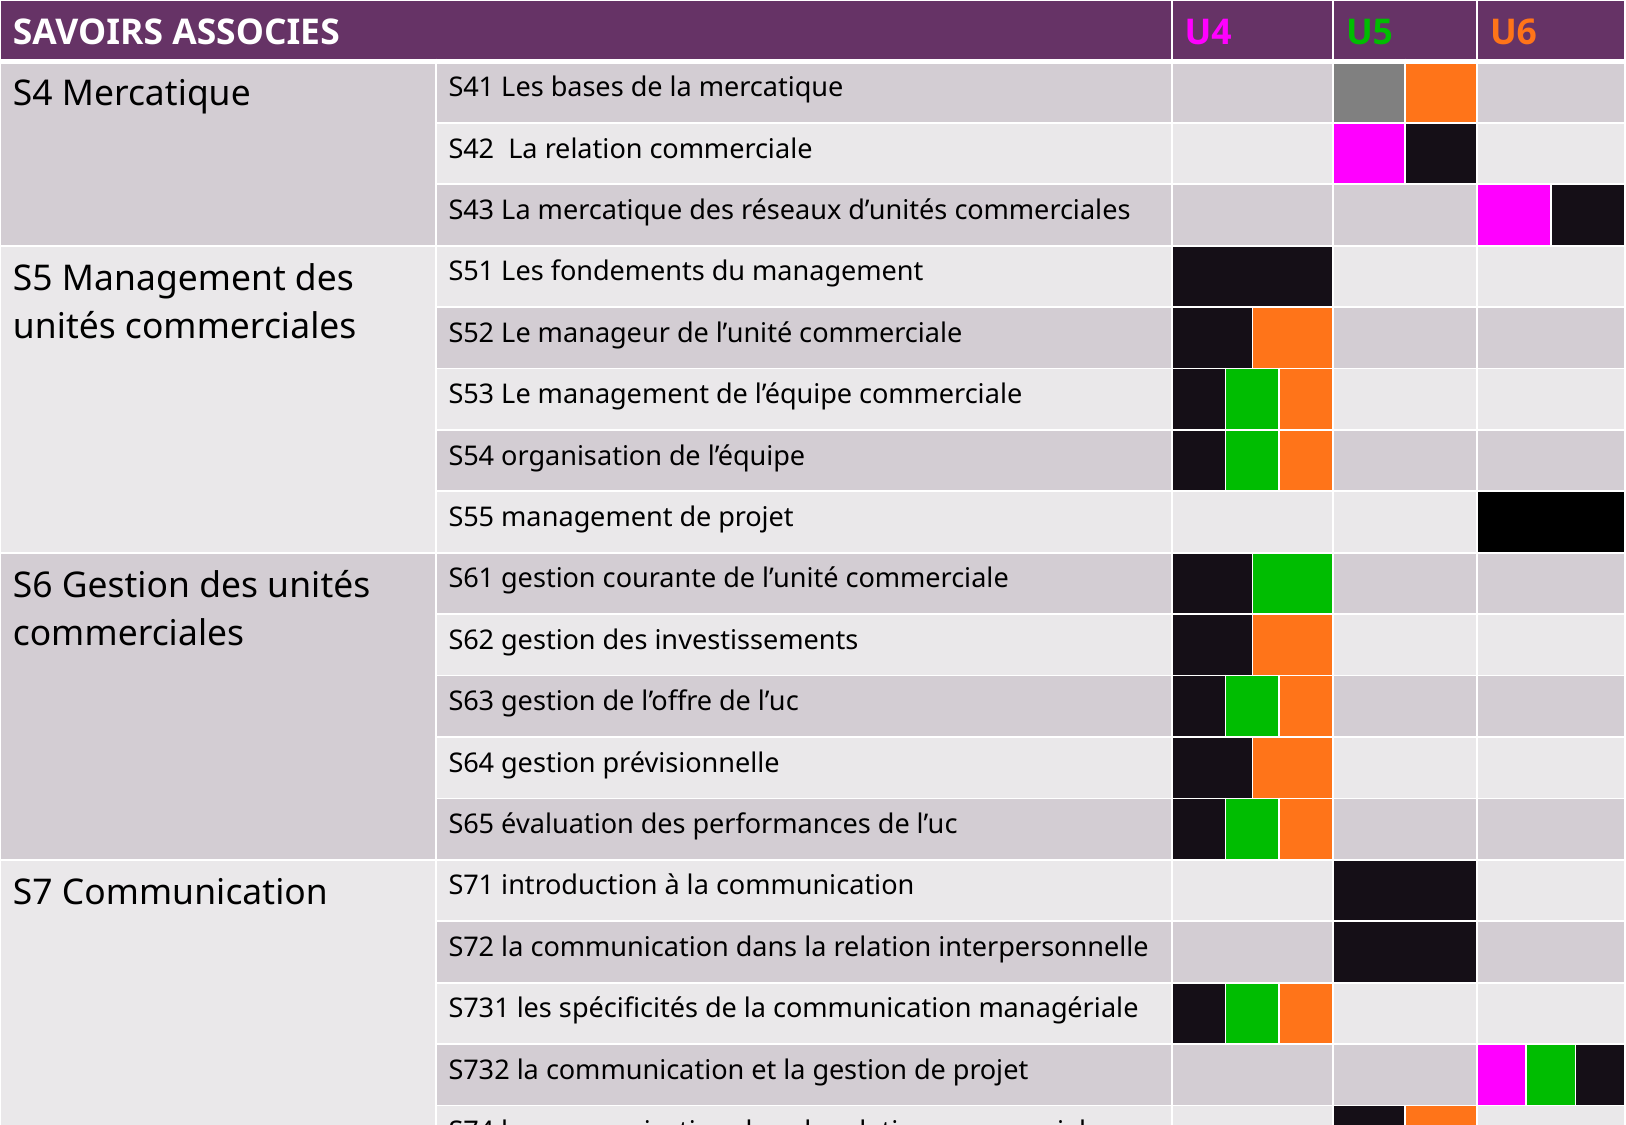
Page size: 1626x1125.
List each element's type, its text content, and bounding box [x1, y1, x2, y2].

table_cell [1478, 308, 1624, 368]
table_cell [1173, 124, 1332, 183]
table_cell [1280, 369, 1332, 429]
table_header SAVOIRS ASSOCIES [1, 1, 1171, 59]
table_cell [1478, 984, 1624, 1043]
table_cell S7 Communication [1, 861, 435, 1125]
table_cell [1334, 615, 1476, 675]
table_cell S4 Mercatique [1, 64, 435, 245]
table_cell [1478, 554, 1624, 613]
table_cell [1334, 1045, 1476, 1105]
table_cell S62 gestion des investissements [437, 615, 1171, 675]
table_cell S72 la communication dans la relation interpersonnelle [437, 922, 1171, 982]
table_cell [1478, 64, 1624, 122]
table_cell [1334, 922, 1476, 982]
table_cell [1527, 1045, 1575, 1105]
table_cell [1334, 369, 1476, 429]
table_cell [1478, 676, 1624, 736]
table_cell [1334, 676, 1476, 736]
table_cell [1173, 64, 1332, 122]
table_cell [1173, 615, 1252, 675]
table_cell [1334, 984, 1476, 1043]
table_cell S74 la communication dans la relation commerciale [437, 1106, 1171, 1125]
table_cell S41 Les bases de la mercatique [437, 64, 1171, 122]
table_cell [1226, 676, 1278, 736]
table_cell [1173, 492, 1332, 552]
table_cell [1334, 861, 1476, 920]
table_cell S6 Gestion des unités commerciales [1, 554, 435, 859]
table_cell [1478, 124, 1624, 183]
table_cell [1478, 615, 1624, 675]
table_cell [1173, 431, 1225, 490]
table_cell [1478, 431, 1624, 490]
table_cell [1253, 308, 1332, 368]
table_cell [1253, 738, 1332, 798]
table_cell [1173, 1045, 1332, 1105]
table_cell [1280, 799, 1332, 859]
table_cell S53 Le management de l’équipe commerciale [437, 369, 1171, 429]
table_cell [1552, 185, 1624, 245]
table_cell [1173, 738, 1252, 798]
table_cell [1478, 492, 1624, 552]
table_cell [1226, 984, 1278, 1043]
table_cell S65 évaluation des performances de l’uc [437, 799, 1171, 859]
table_cell [1226, 799, 1278, 859]
table_cell [1478, 799, 1624, 859]
table_cell S5 Management des unités commerciales [1, 247, 435, 552]
table_cell [1226, 369, 1278, 429]
table_cell [1406, 64, 1476, 122]
table_cell [1173, 922, 1332, 982]
table_cell [1173, 1106, 1332, 1125]
table_cell [1576, 1045, 1624, 1105]
table_cell [1173, 861, 1332, 920]
table_cell [1478, 861, 1624, 920]
table_header U5 [1334, 1, 1476, 59]
table_cell [1173, 247, 1332, 306]
table_cell [1478, 1045, 1525, 1105]
table_cell S64 gestion prévisionnelle [437, 738, 1171, 798]
table_cell [1478, 247, 1624, 306]
table_cell [1334, 247, 1476, 306]
table_cell S63 gestion de l’offre de l’uc [437, 676, 1171, 736]
table_cell S71 introduction à la communication [437, 861, 1171, 920]
table_cell [1334, 738, 1476, 798]
table_cell [1334, 799, 1476, 859]
table_cell [1478, 922, 1624, 982]
table_cell S43 La mercatique des réseaux d’unités commerciales [437, 185, 1171, 245]
table_cell [1334, 1106, 1404, 1125]
table_cell [1280, 431, 1332, 490]
table_cell S731 les spécificités de la communication managériale [437, 984, 1171, 1043]
table_cell [1173, 308, 1252, 368]
table_cell [1173, 676, 1225, 736]
table_cell S61 gestion courante de l’unité commerciale [437, 554, 1171, 613]
table_cell [1173, 984, 1225, 1043]
table_cell [1478, 738, 1624, 798]
table_cell [1406, 1106, 1476, 1125]
table_cell [1478, 185, 1550, 245]
table_header U4 [1173, 1, 1332, 59]
table_cell [1253, 615, 1332, 675]
table_cell [1334, 64, 1404, 122]
table_cell S52 Le manageur de l’unité commerciale [437, 308, 1171, 368]
table_cell [1173, 185, 1332, 245]
table_cell [1173, 369, 1225, 429]
table_cell [1478, 369, 1624, 429]
table_header U6 [1478, 1, 1624, 59]
table_cell S51 Les fondements du management [437, 247, 1171, 306]
slide_number 4 [1476, 39, 1575, 100]
table_cell [1280, 676, 1332, 736]
table_cell [1406, 124, 1476, 183]
table_cell S55 management de projet [437, 492, 1171, 552]
table_cell [1253, 554, 1332, 613]
table_cell [1280, 984, 1332, 1043]
footer [35, 1053, 1124, 1114]
table_cell [1334, 185, 1476, 245]
table_cell S732 la communication et la gestion de projet [437, 1045, 1171, 1105]
table_cell [1478, 1106, 1624, 1125]
table_cell [1334, 124, 1404, 183]
table_cell [1334, 308, 1476, 368]
table_cell S42 La relation commerciale [437, 124, 1171, 183]
table_cell [1334, 492, 1476, 552]
table_cell [1173, 554, 1252, 613]
table_cell [1173, 799, 1225, 859]
table_cell [1334, 431, 1476, 490]
table_cell S54 organisation de l’équipe [437, 431, 1171, 490]
table_cell [1226, 431, 1278, 490]
table_cell [1334, 554, 1476, 613]
